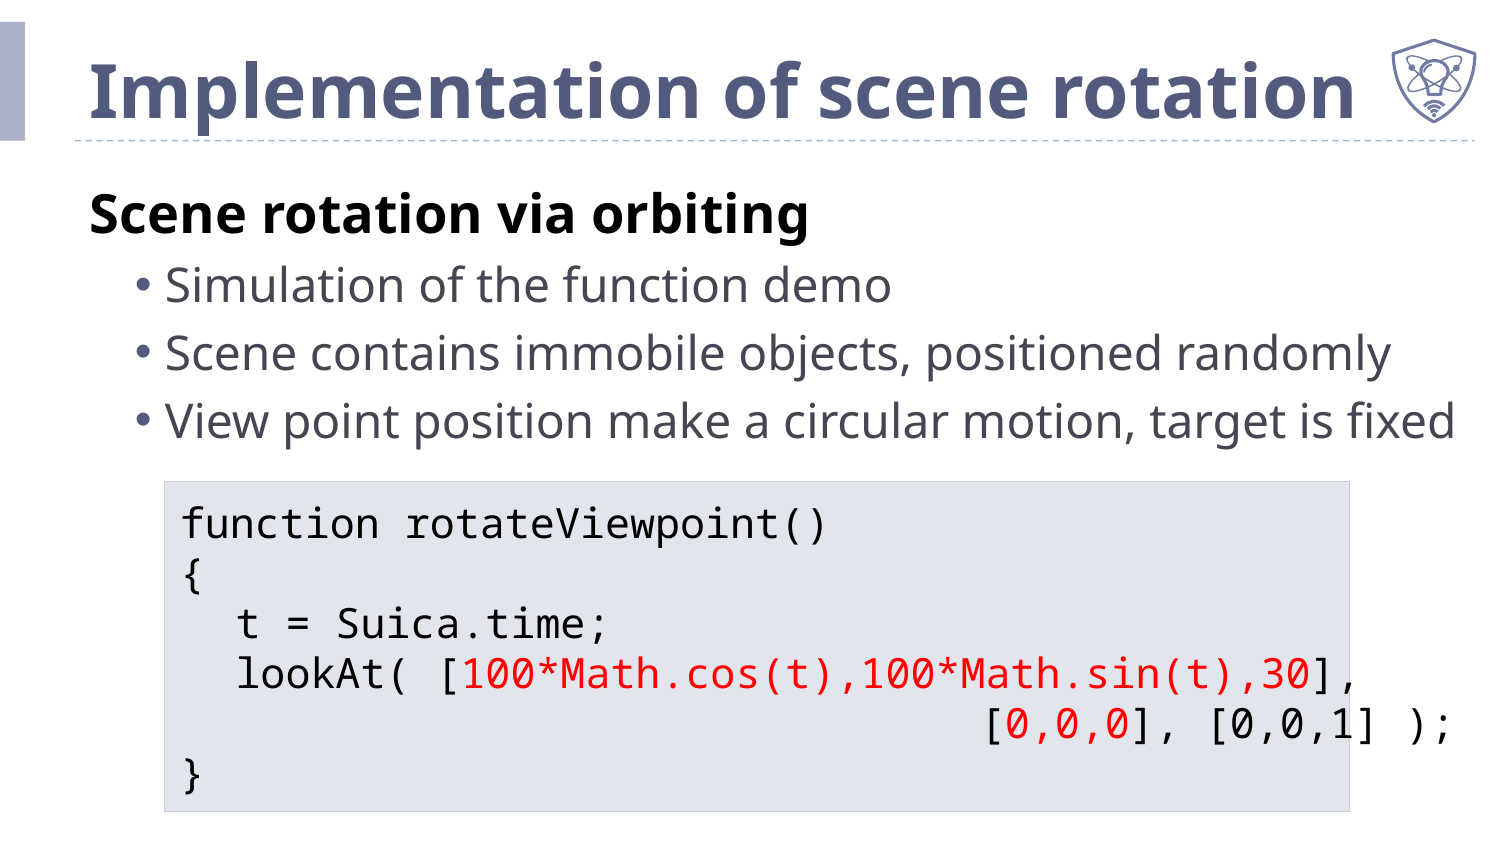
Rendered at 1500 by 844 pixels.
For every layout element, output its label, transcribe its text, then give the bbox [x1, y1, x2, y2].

text_box function rotateViewpoint() { t = Suica.time; lookAt( [100*Math.cos(t),100*Math.sin(t),30], [0,0,0], [0,0,1] ); } [164, 481, 1350, 812]
list Scene rotation via orbiting Simulation of the function demo Scene contains immobile objects, positioned randomly View point position make a circular motion, target is fixed [75, 171, 1475, 835]
title Implementation of scene rotation [75, 18, 1475, 141]
